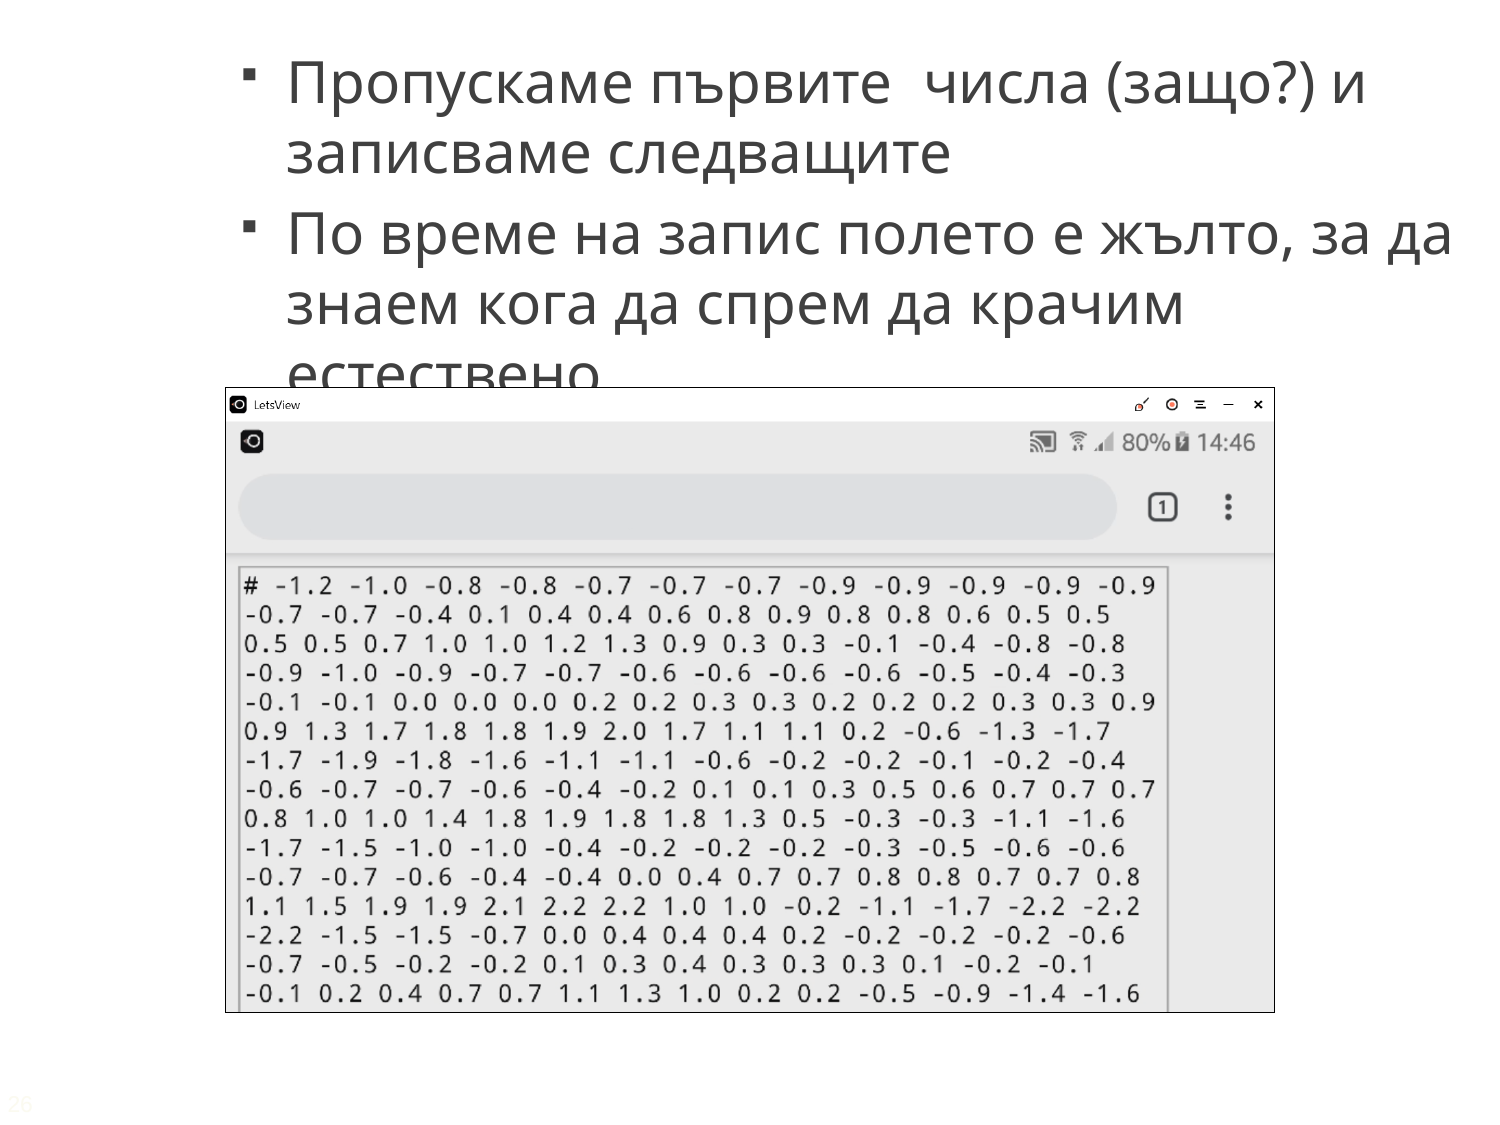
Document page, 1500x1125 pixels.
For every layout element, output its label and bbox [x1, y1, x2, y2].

picture [224, 387, 1276, 1013]
